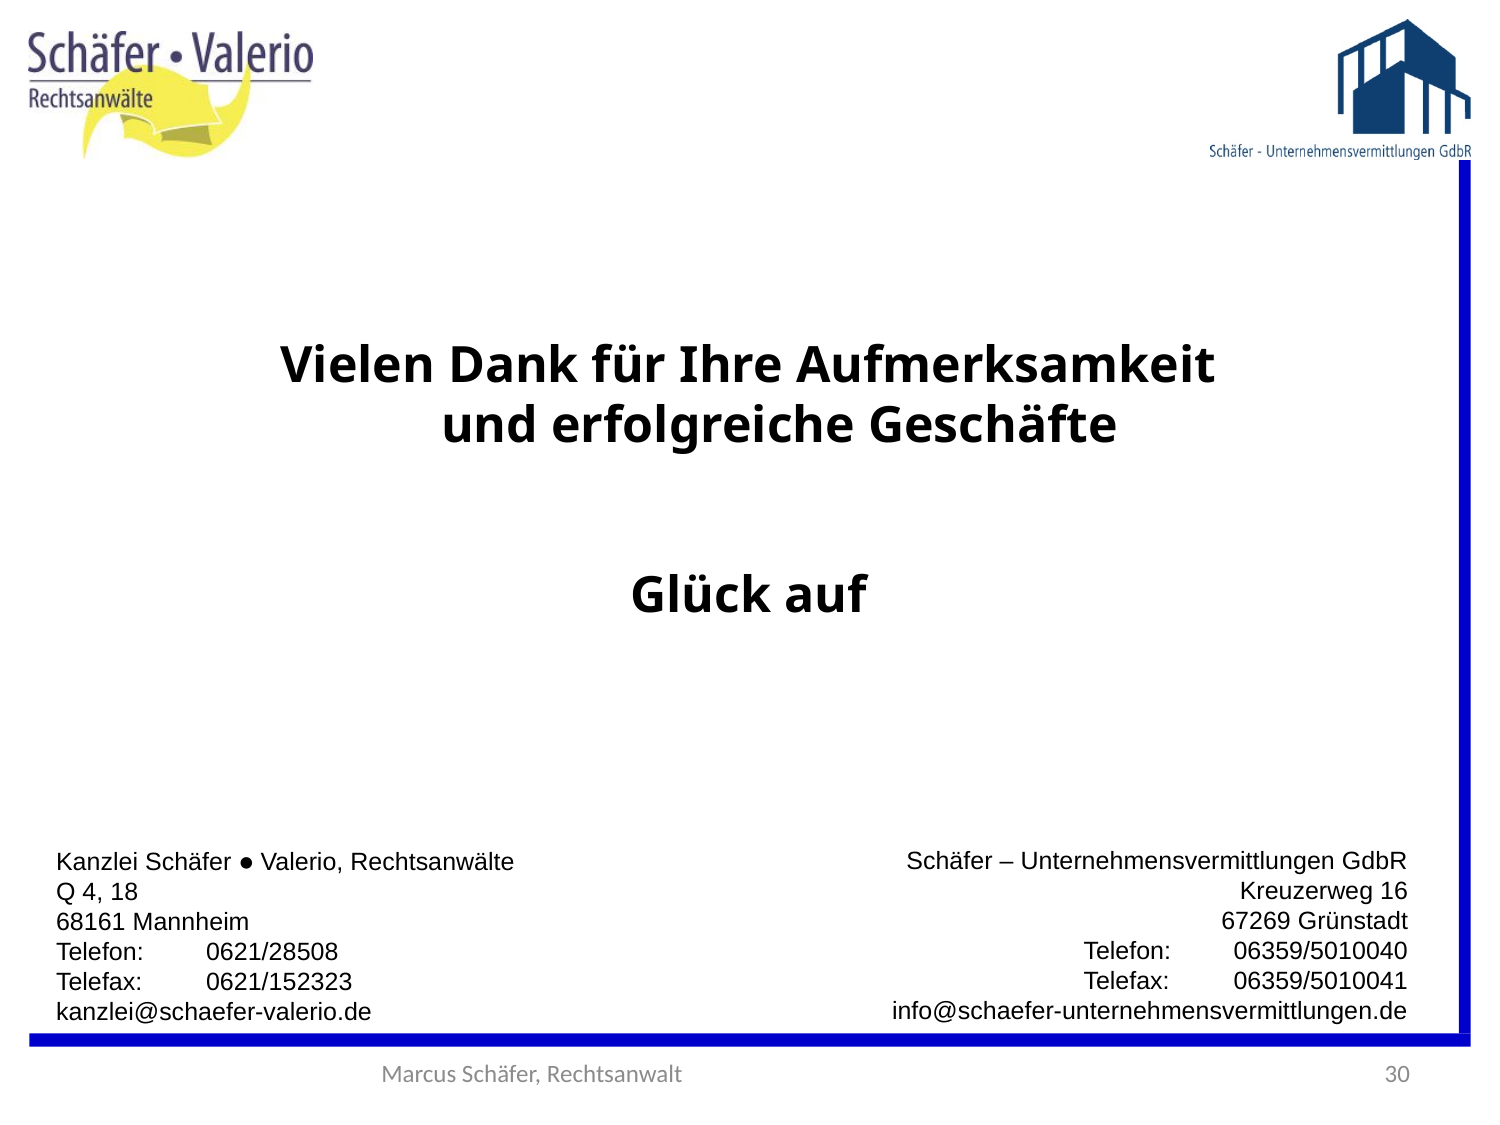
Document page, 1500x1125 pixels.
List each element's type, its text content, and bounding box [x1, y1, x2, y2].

slide_number 30 [1074, 1055, 1425, 1103]
picture [28, 31, 314, 160]
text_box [29, 31, 1471, 1048]
picture [1209, 18, 1471, 160]
footer Marcus Schäfer, Rechtsanwalt [76, 1055, 988, 1103]
